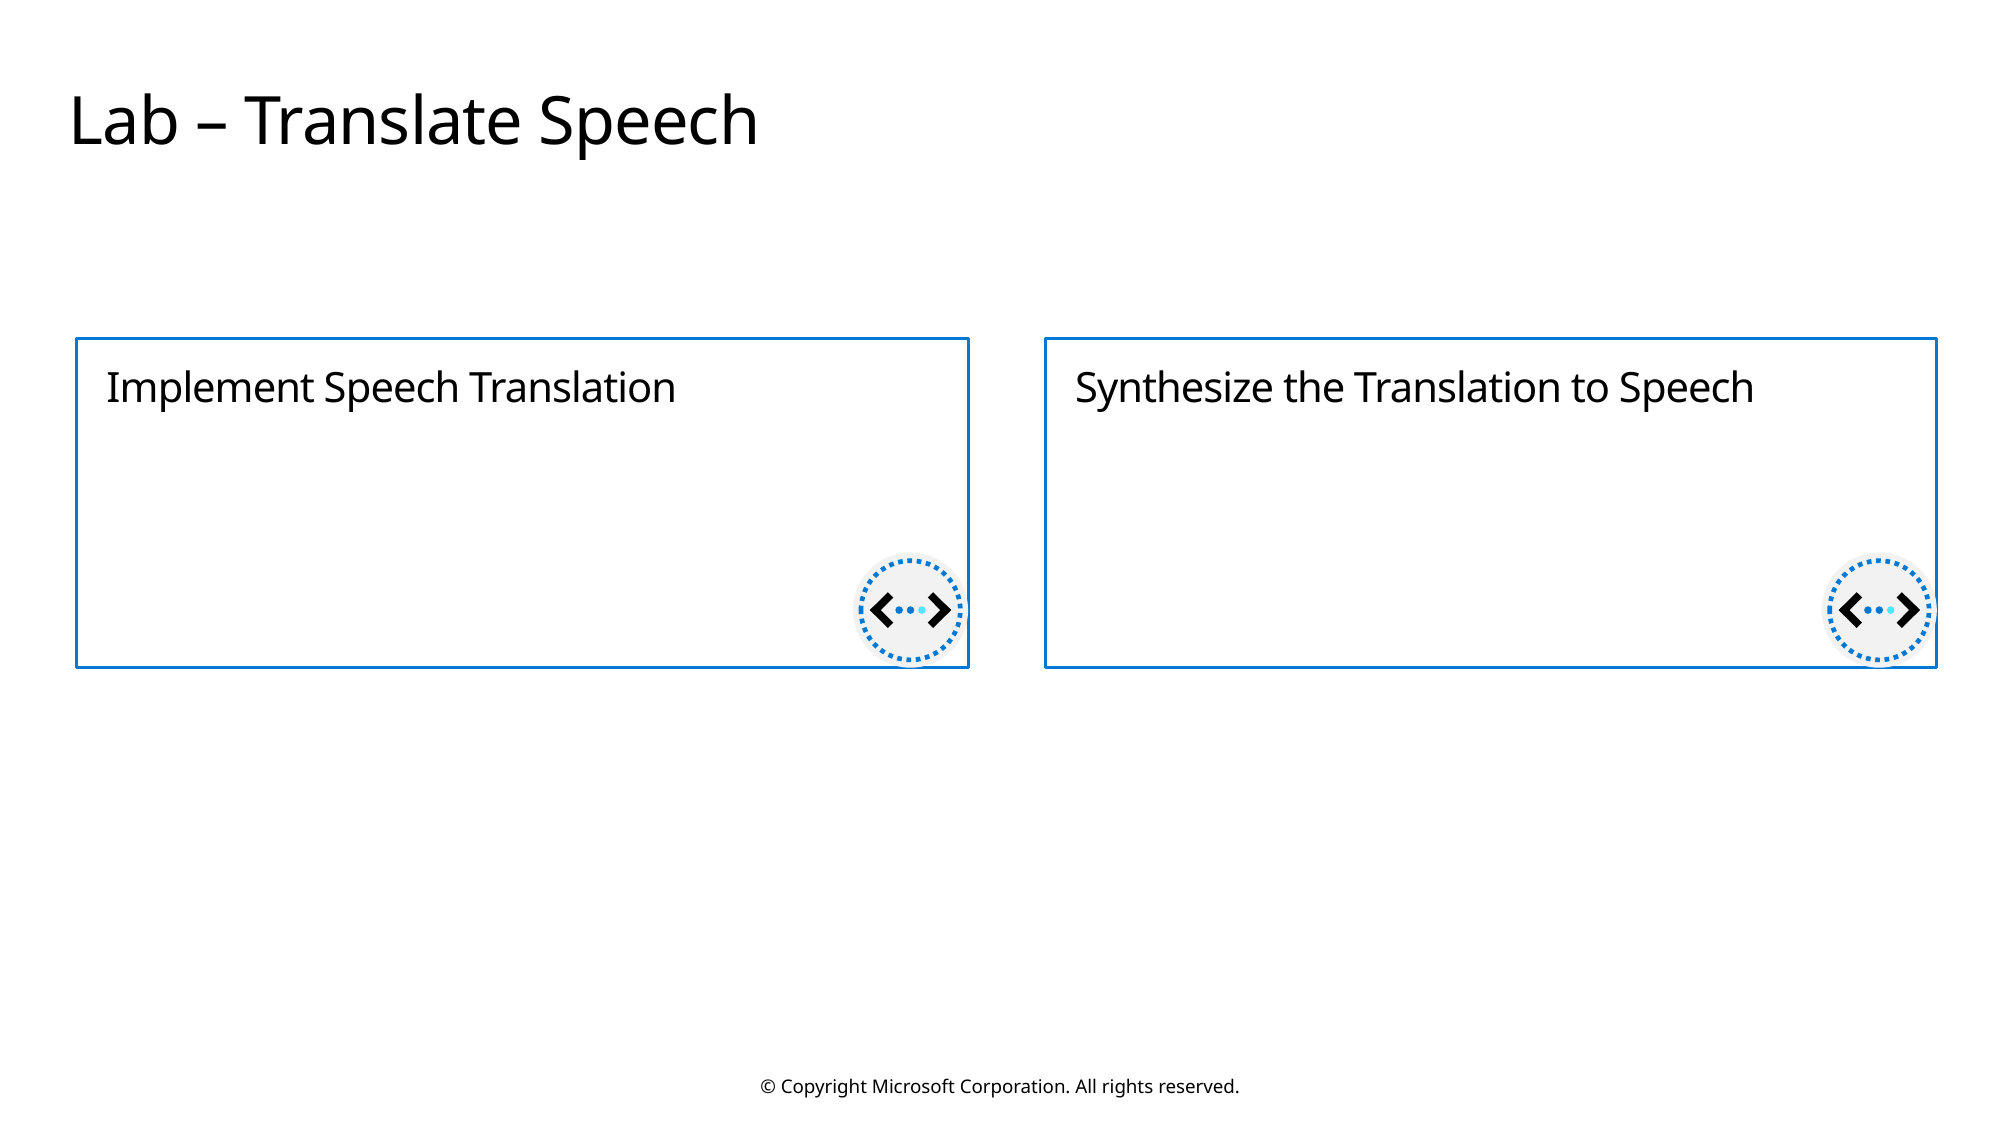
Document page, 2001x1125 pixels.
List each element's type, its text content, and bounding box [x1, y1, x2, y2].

title Lab – Translate Speech [68, 72, 1930, 184]
list Synthesize the Translation to Speech [1044, 337, 1938, 669]
list Implement Speech Translation [75, 337, 970, 669]
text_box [1821, 552, 1938, 668]
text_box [852, 552, 969, 668]
